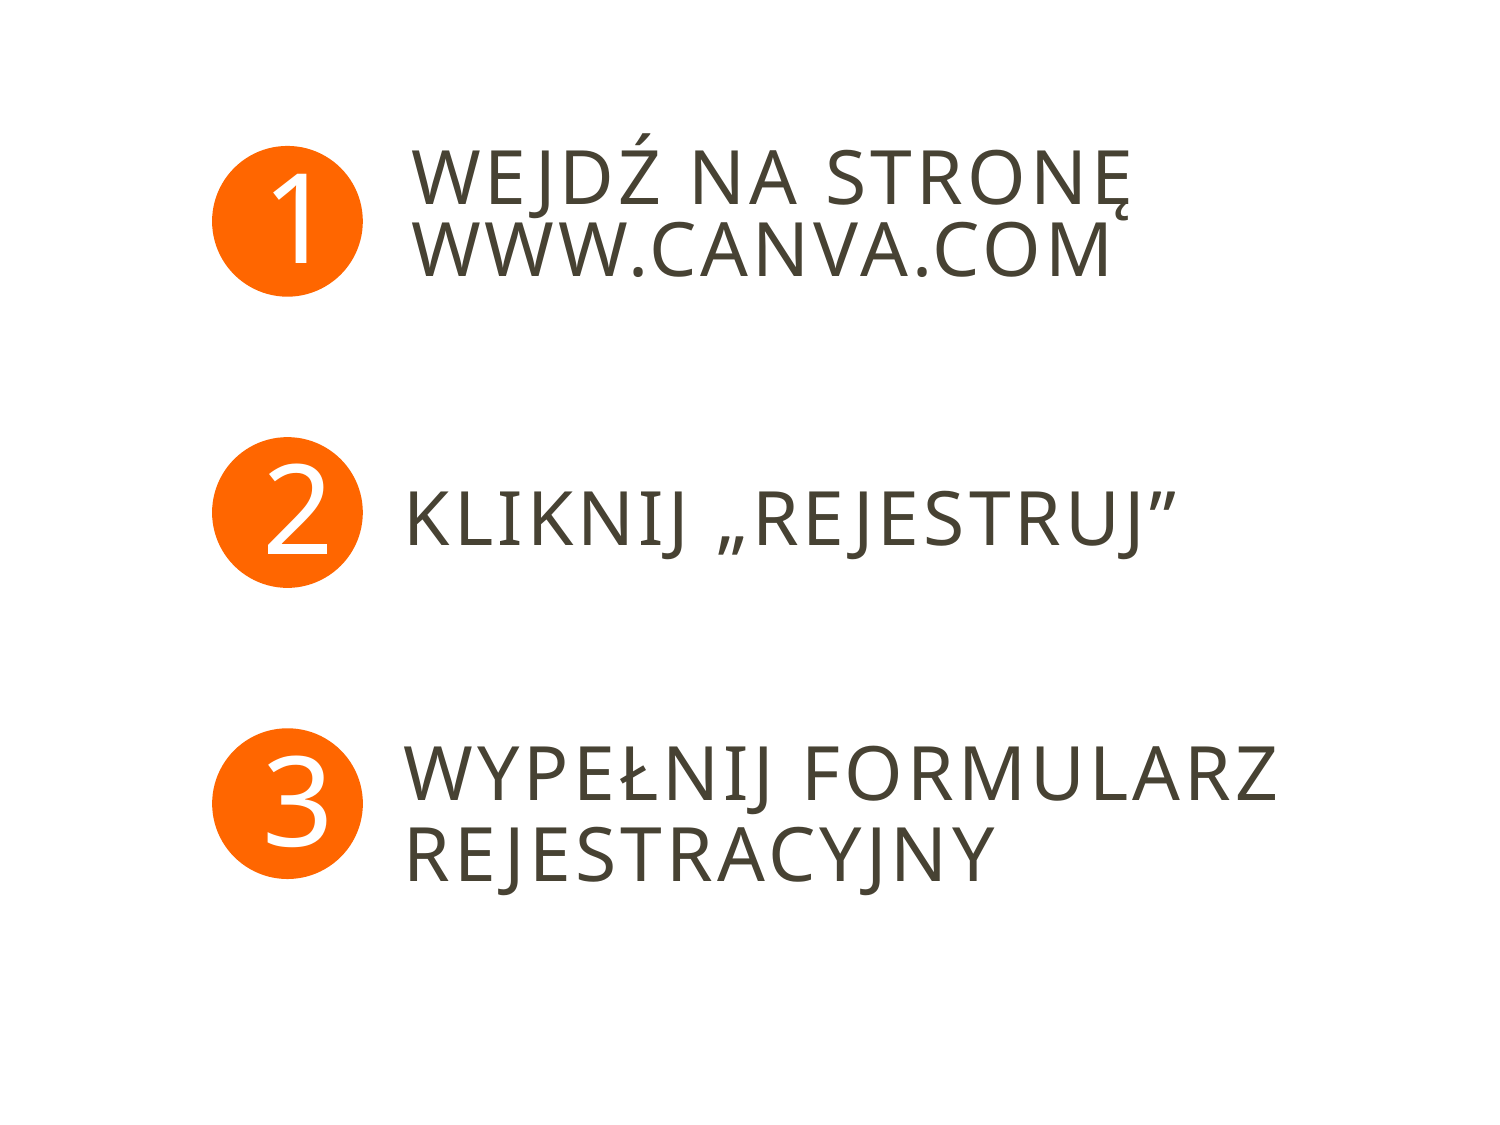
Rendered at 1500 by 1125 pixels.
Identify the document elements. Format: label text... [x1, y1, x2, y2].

title Wejdź na stronę www.canva.com [396, 139, 1346, 315]
list Wypełnij formularz rejestracyjny [396, 728, 1346, 877]
list Kliknij „rejestruj” [396, 427, 1346, 616]
